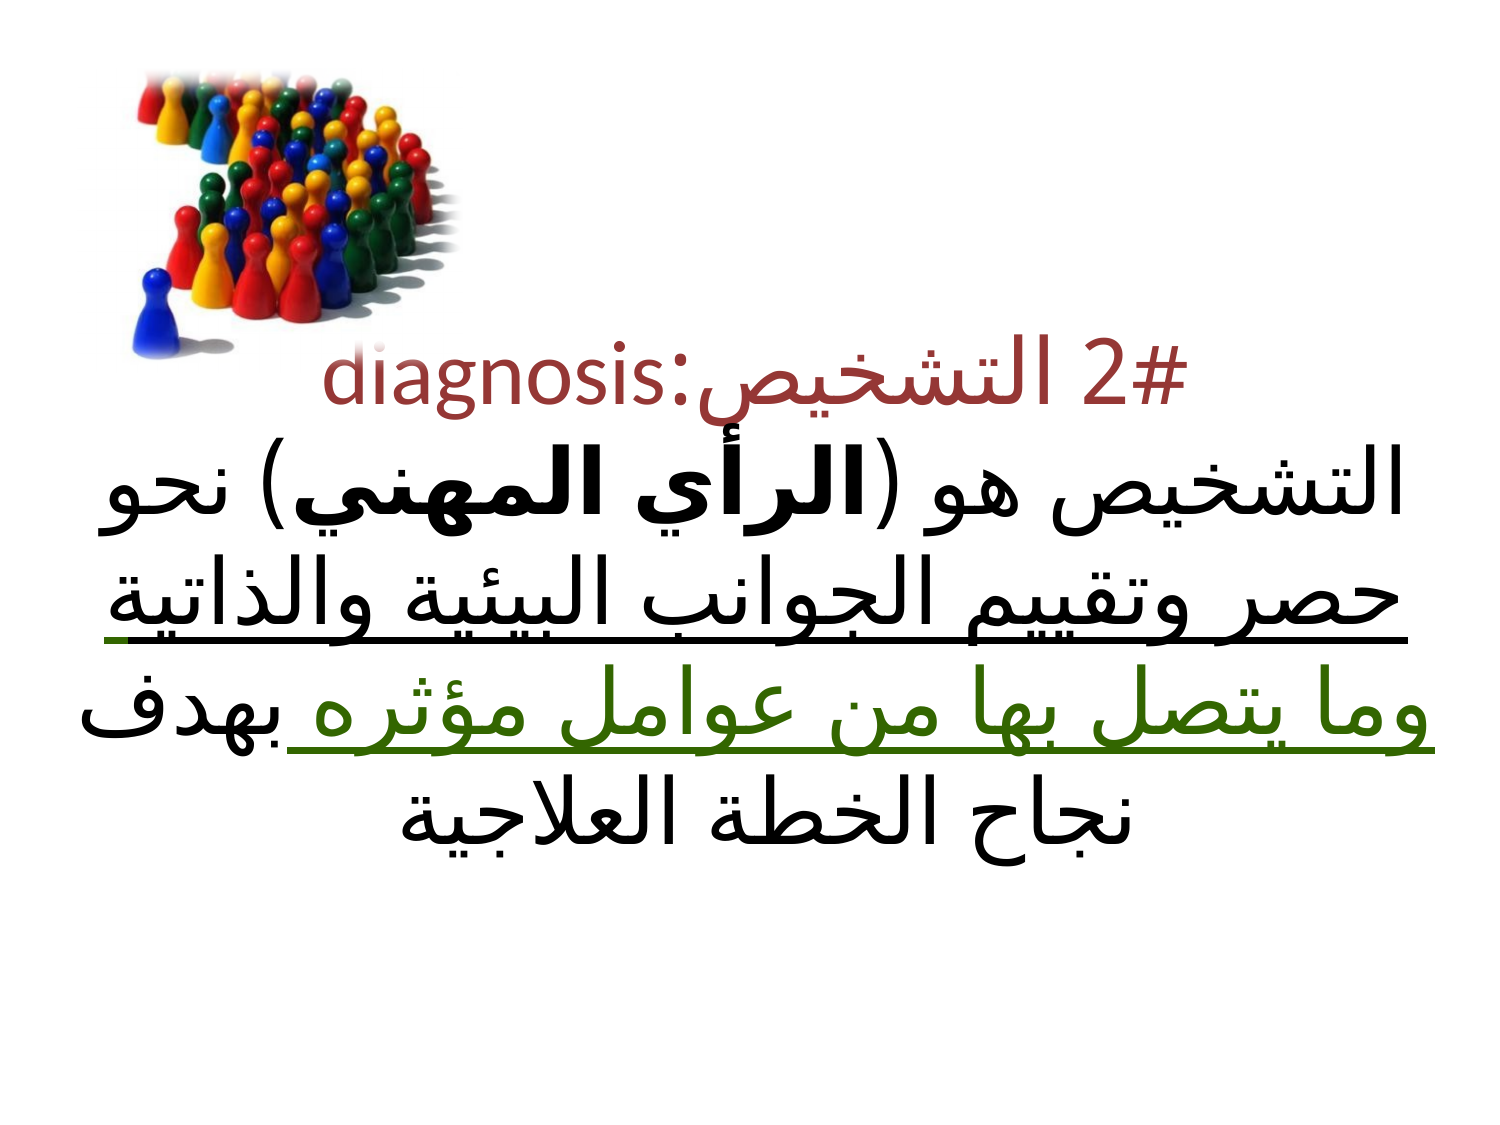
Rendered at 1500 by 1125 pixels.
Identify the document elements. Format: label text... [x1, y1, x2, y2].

title 2# التشخيص:diagnosis التشخيص هو (الرأي المهني) نحو حصر وتقييم الجوانب البيئية والذاتية وما يتصل بها من عوامل مؤثره بهدف نجاح الخطة العلاجية [53, 42, 1459, 1024]
picture [76, 67, 465, 374]
